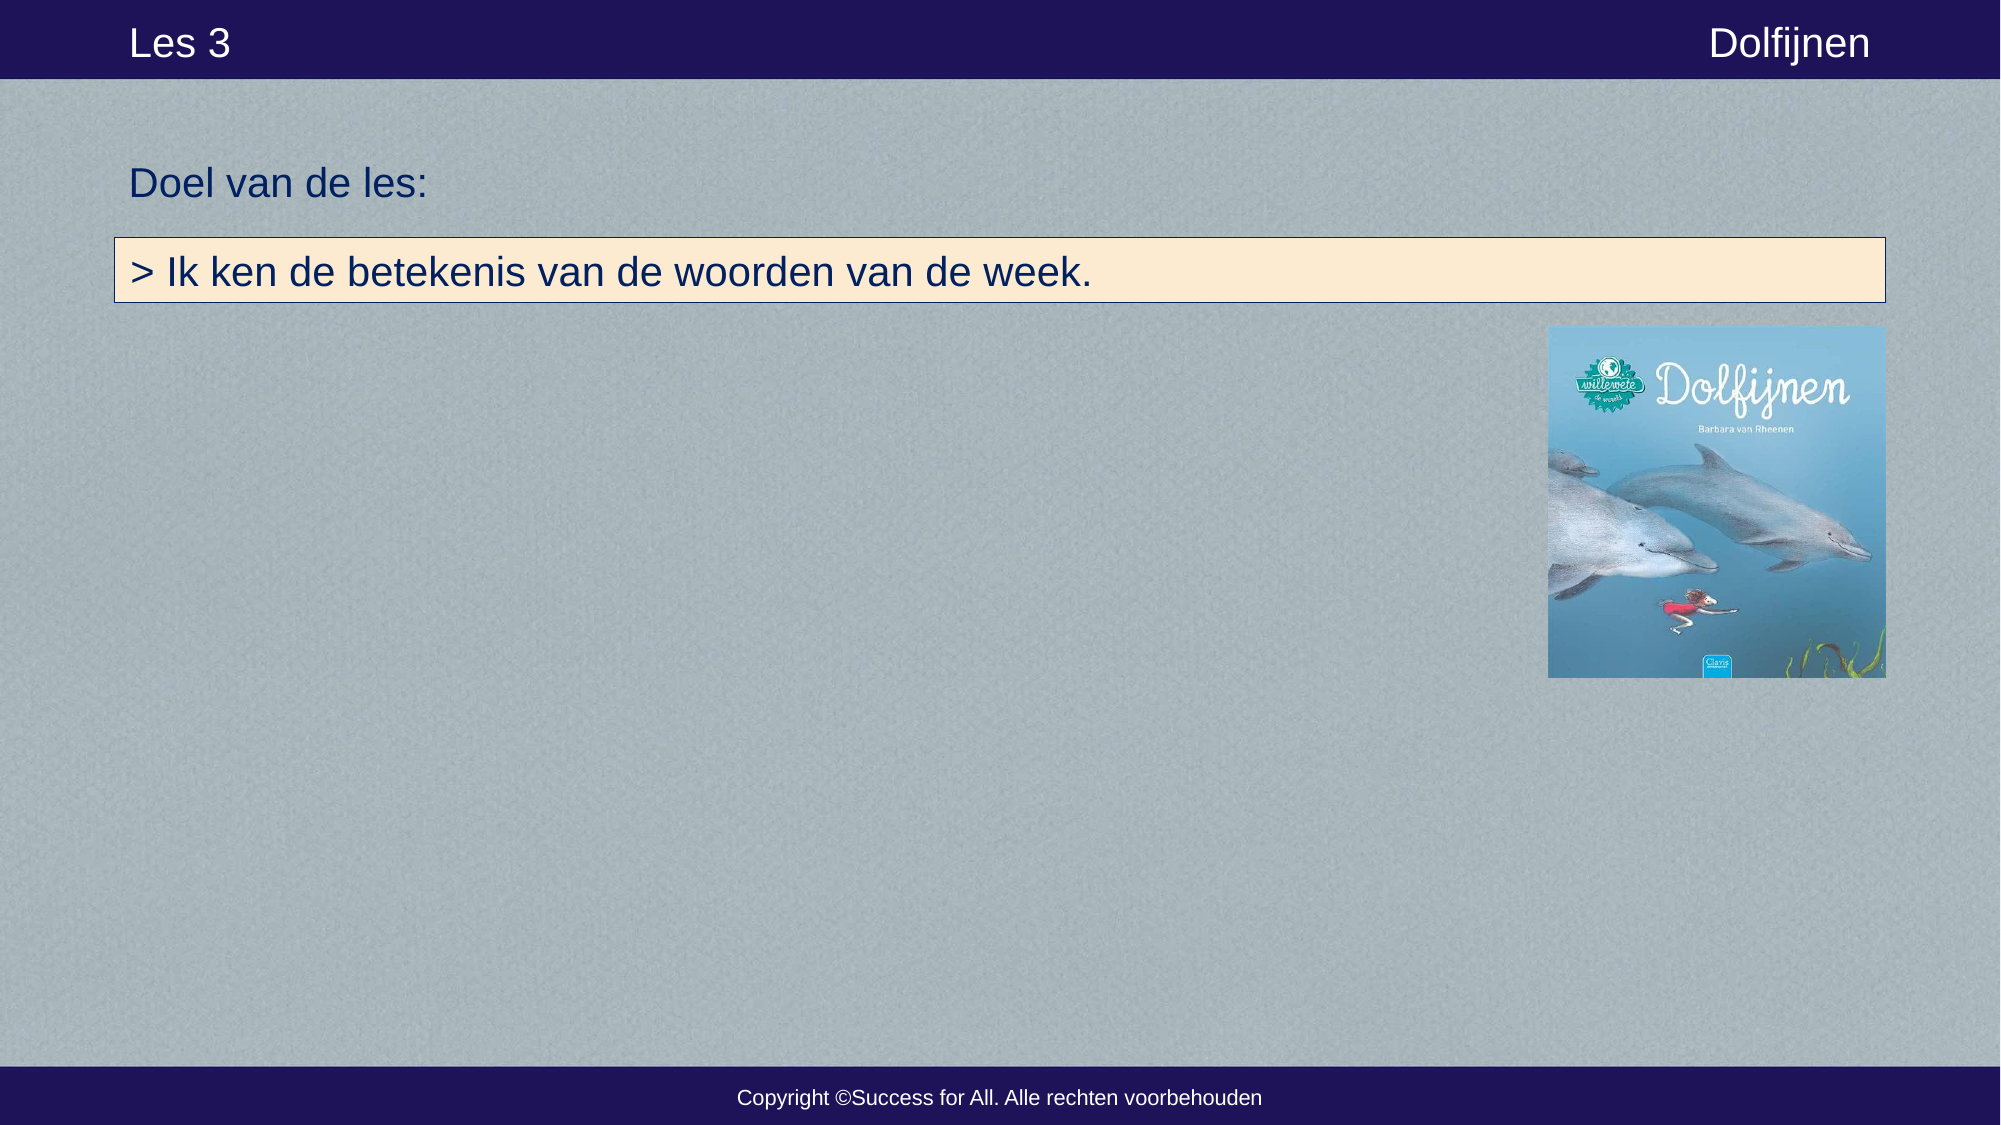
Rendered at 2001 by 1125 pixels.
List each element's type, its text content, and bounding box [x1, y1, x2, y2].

text_box Les 3 [114, 8, 354, 73]
text_box Copyright ©Success for All. Alle rechten voorbehouden [0, 1076, 2000, 1125]
text_box Dolfijnen [999, 8, 1886, 73]
text_box > Ik ken de betekenis van de woorden van de week. [114, 237, 1886, 303]
text_box Doel van de les: [113, 148, 1635, 214]
picture [0, 0, 2001, 1125]
